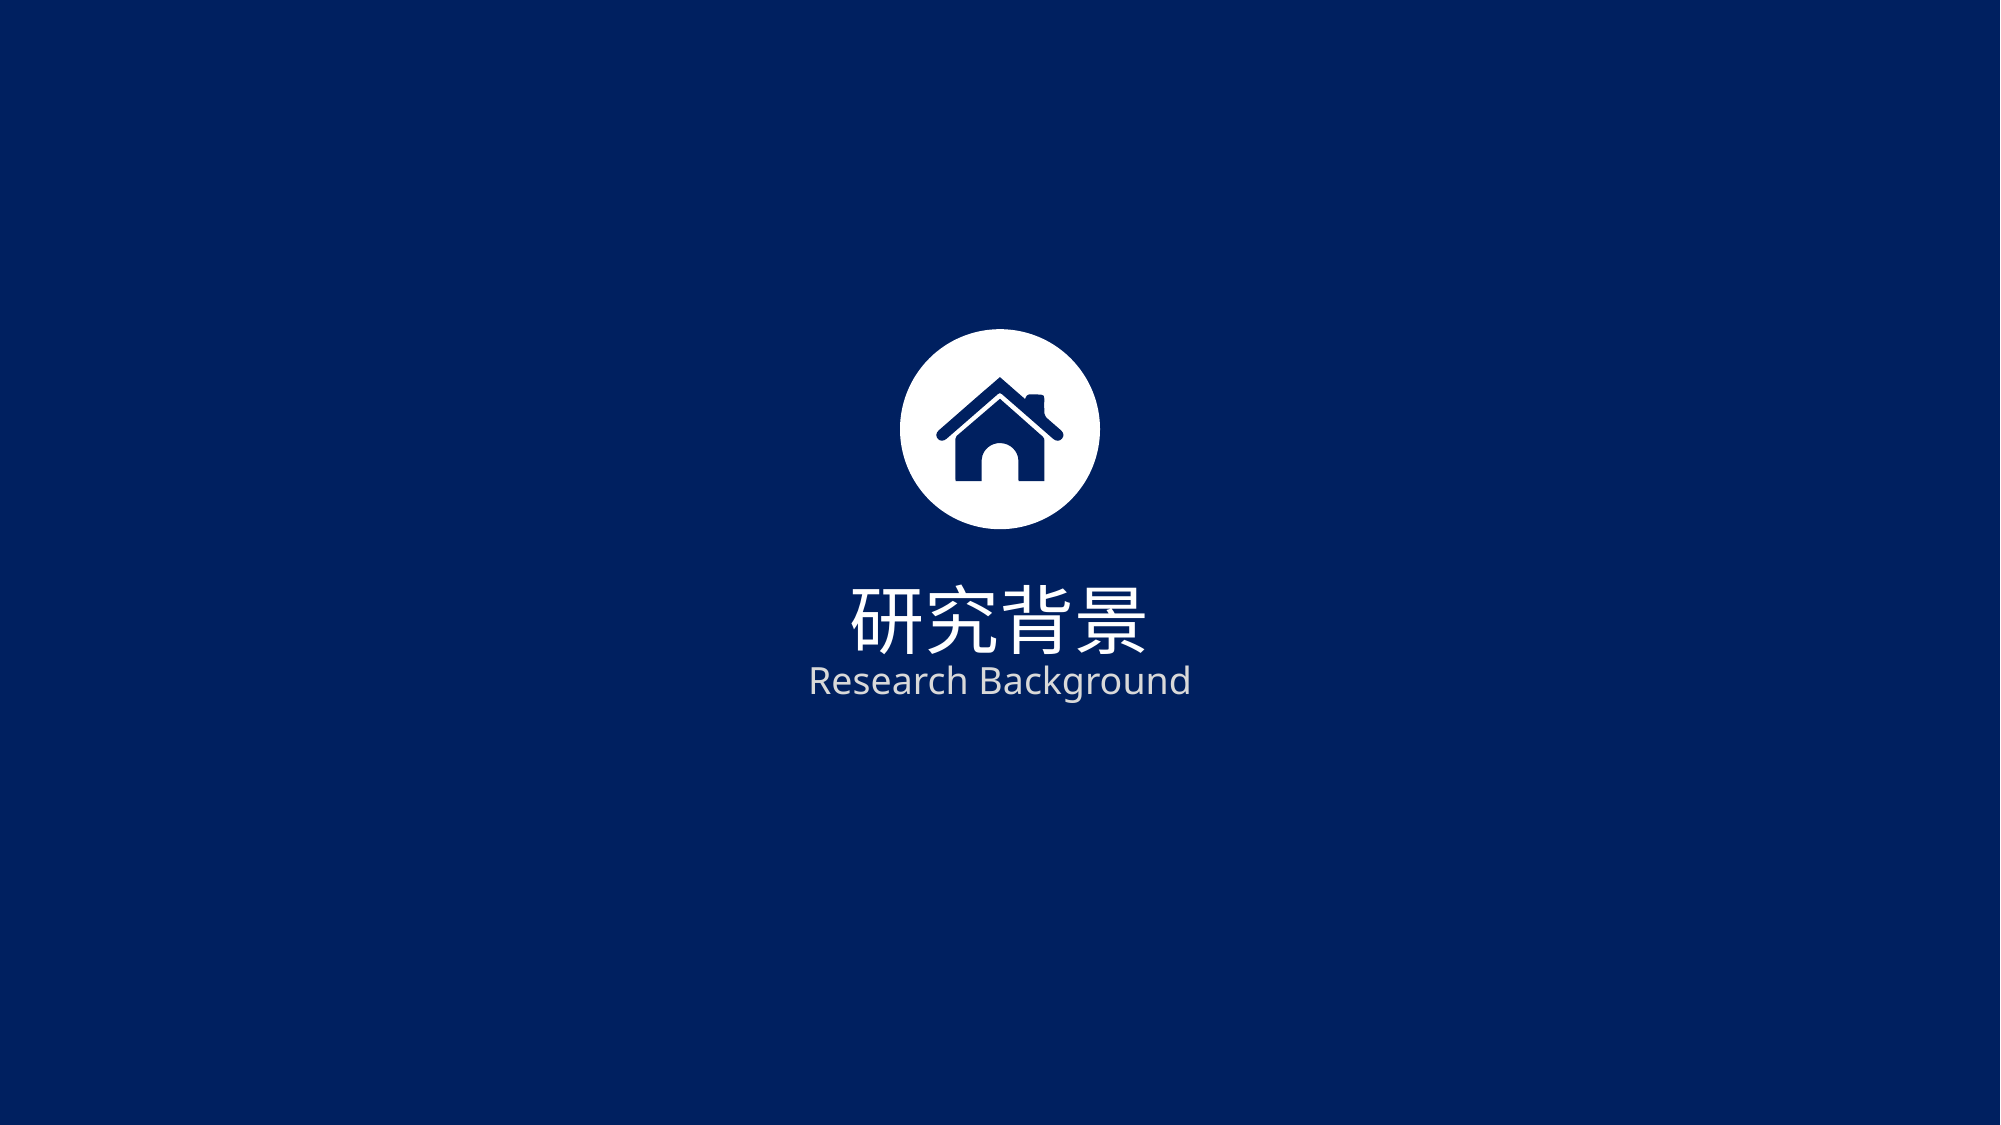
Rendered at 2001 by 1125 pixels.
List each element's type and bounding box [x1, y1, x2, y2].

text_box [748, 329, 1252, 711]
